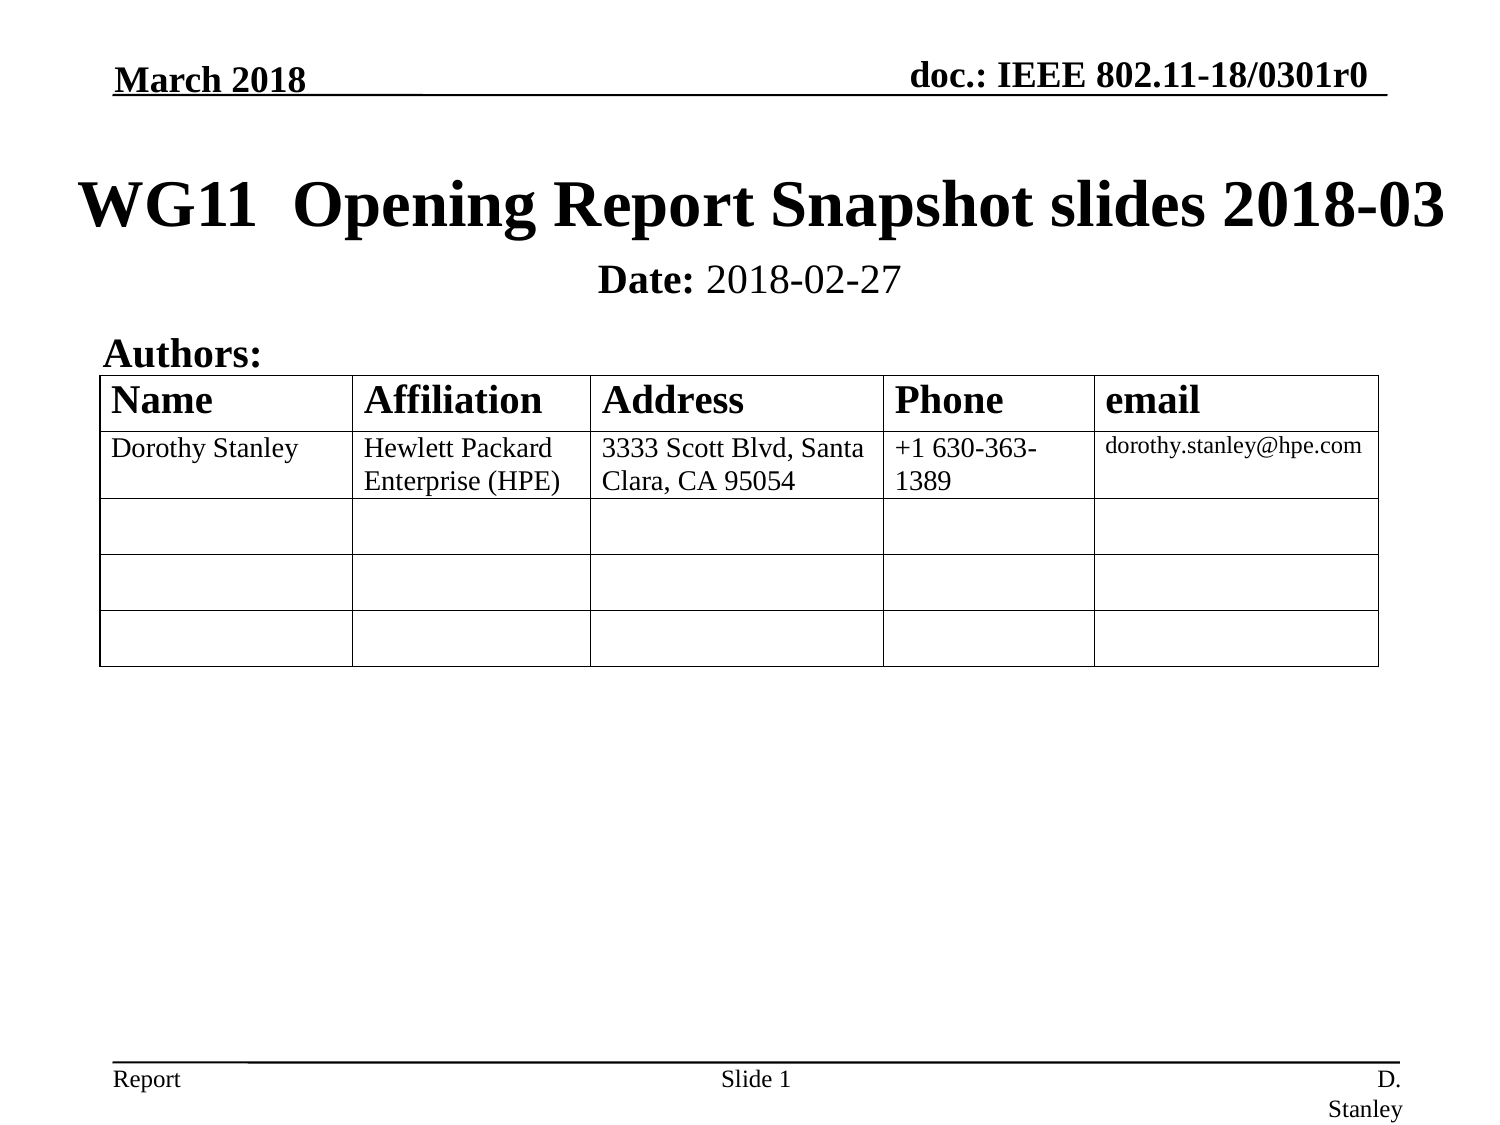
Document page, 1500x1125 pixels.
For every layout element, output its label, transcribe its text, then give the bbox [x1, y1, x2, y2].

title WG11 Opening Report Snapshot slides 2018-03 [24, 112, 1500, 288]
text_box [84, 374, 1409, 782]
footer D. Stanley, HP Enterprise [1325, 1062, 1402, 1093]
text_box Authors: [87, 318, 325, 373]
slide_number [114, 54, 335, 100]
slide_number Slide 1 [712, 1062, 800, 1093]
list Date: 2018-02-27 [112, 249, 1388, 313]
